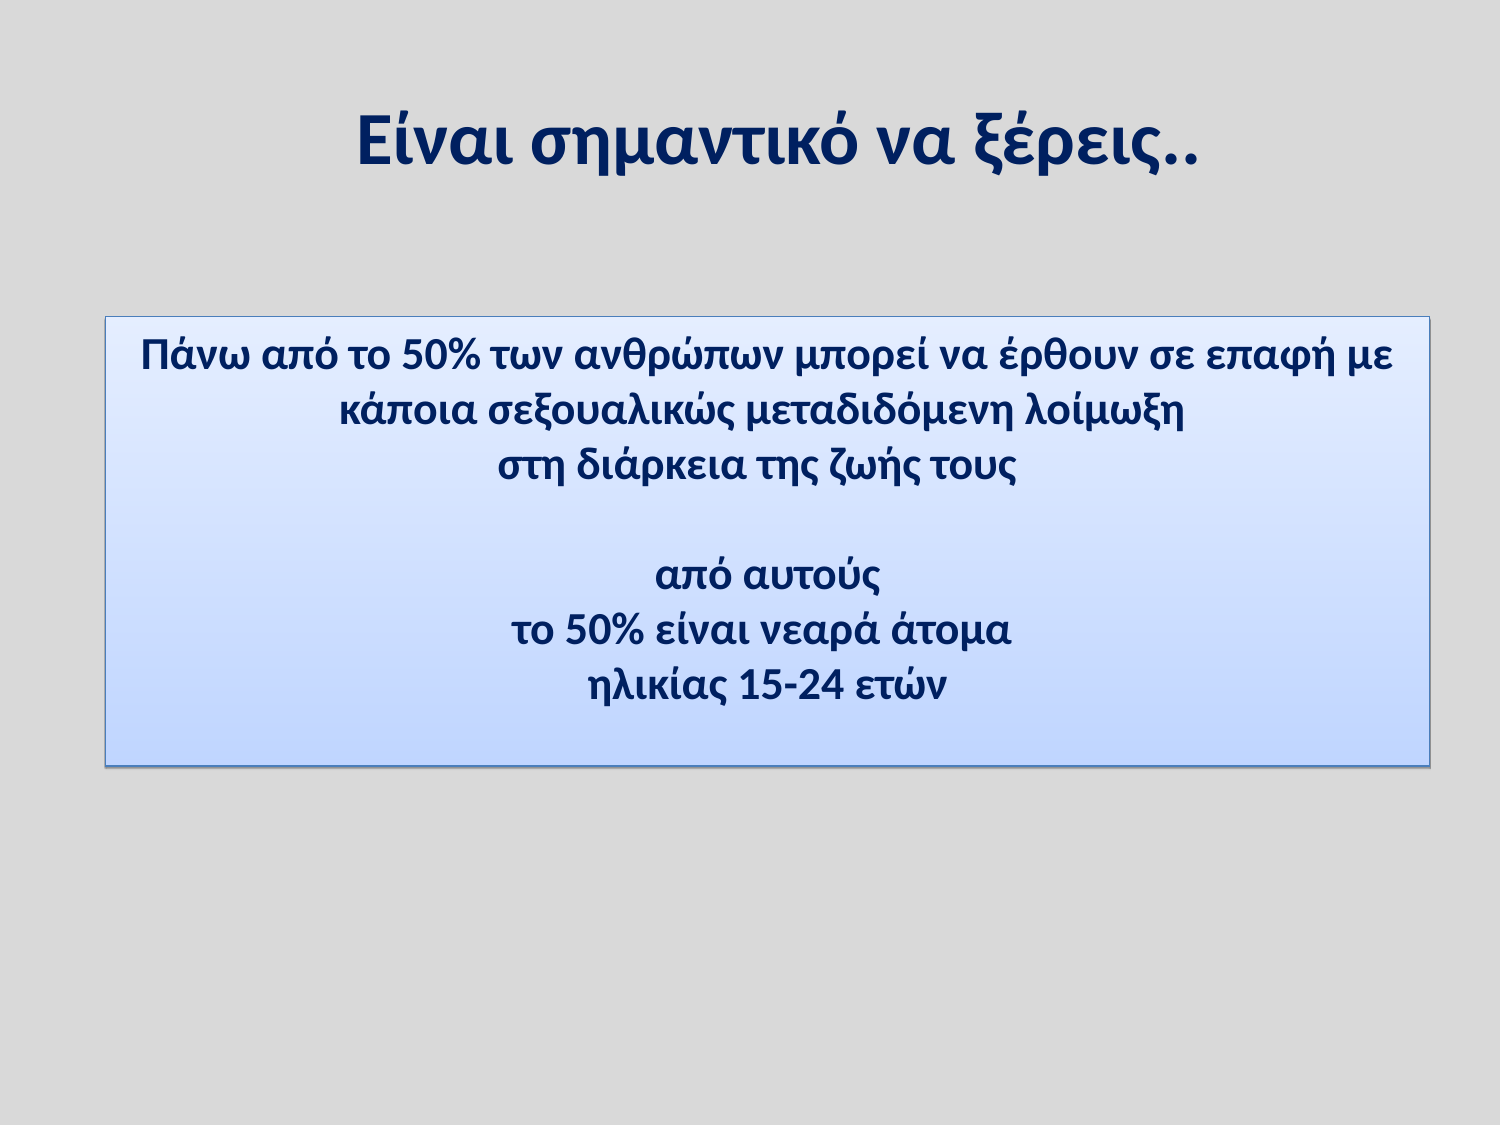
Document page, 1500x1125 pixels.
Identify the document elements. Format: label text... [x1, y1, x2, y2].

text_box Πάνω από το 50% των ανθρώπων μπορεί να έρθουν σε επαφή με κάποια σεξουαλικώς μεταδιδόμενη λοίμωξη στη διάρκεια της ζωής τους από αυτούς το 50% είναι νεαρά άτομα ηλικίας 15-24 ετών [105, 316, 1430, 766]
title Είναι σημαντικό να ξέρεις.. [105, 34, 1454, 235]
